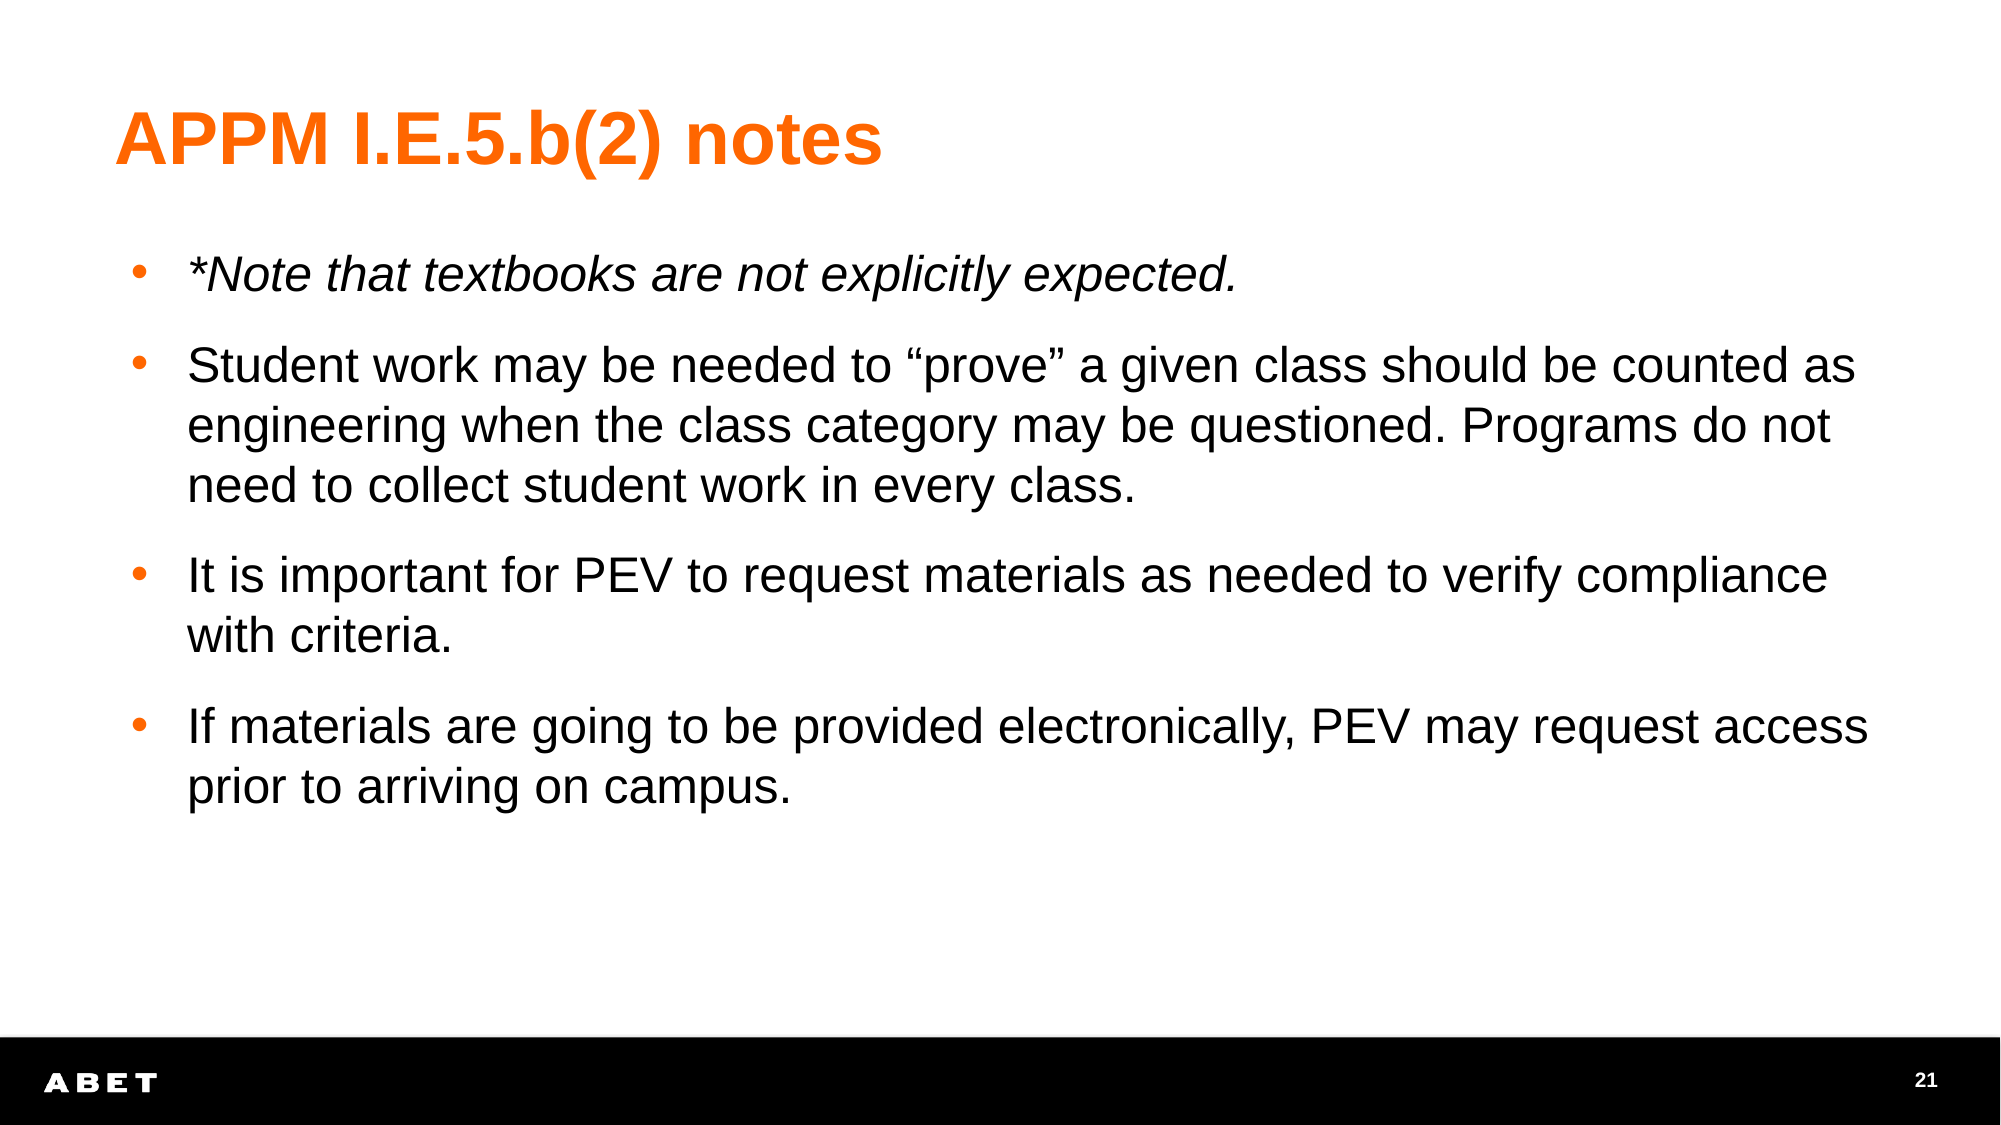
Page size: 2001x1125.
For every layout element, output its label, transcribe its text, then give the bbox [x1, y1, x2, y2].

list *Note that textbooks are not explicitly expected. Student work may be needed to “prove” a given class should be counted as engineering when the class category may be questioned. Programs do not need to collect student work in every class. It is important for PEV to request materials as needed to verify compliance with criteria. If materials are going to be provided electronically, PEV may request access prior to arriving on campus. [116, 233, 1933, 1015]
picture [16, 1052, 184, 1113]
title APPM I.E.5.b(2) notes [99, 82, 1900, 213]
